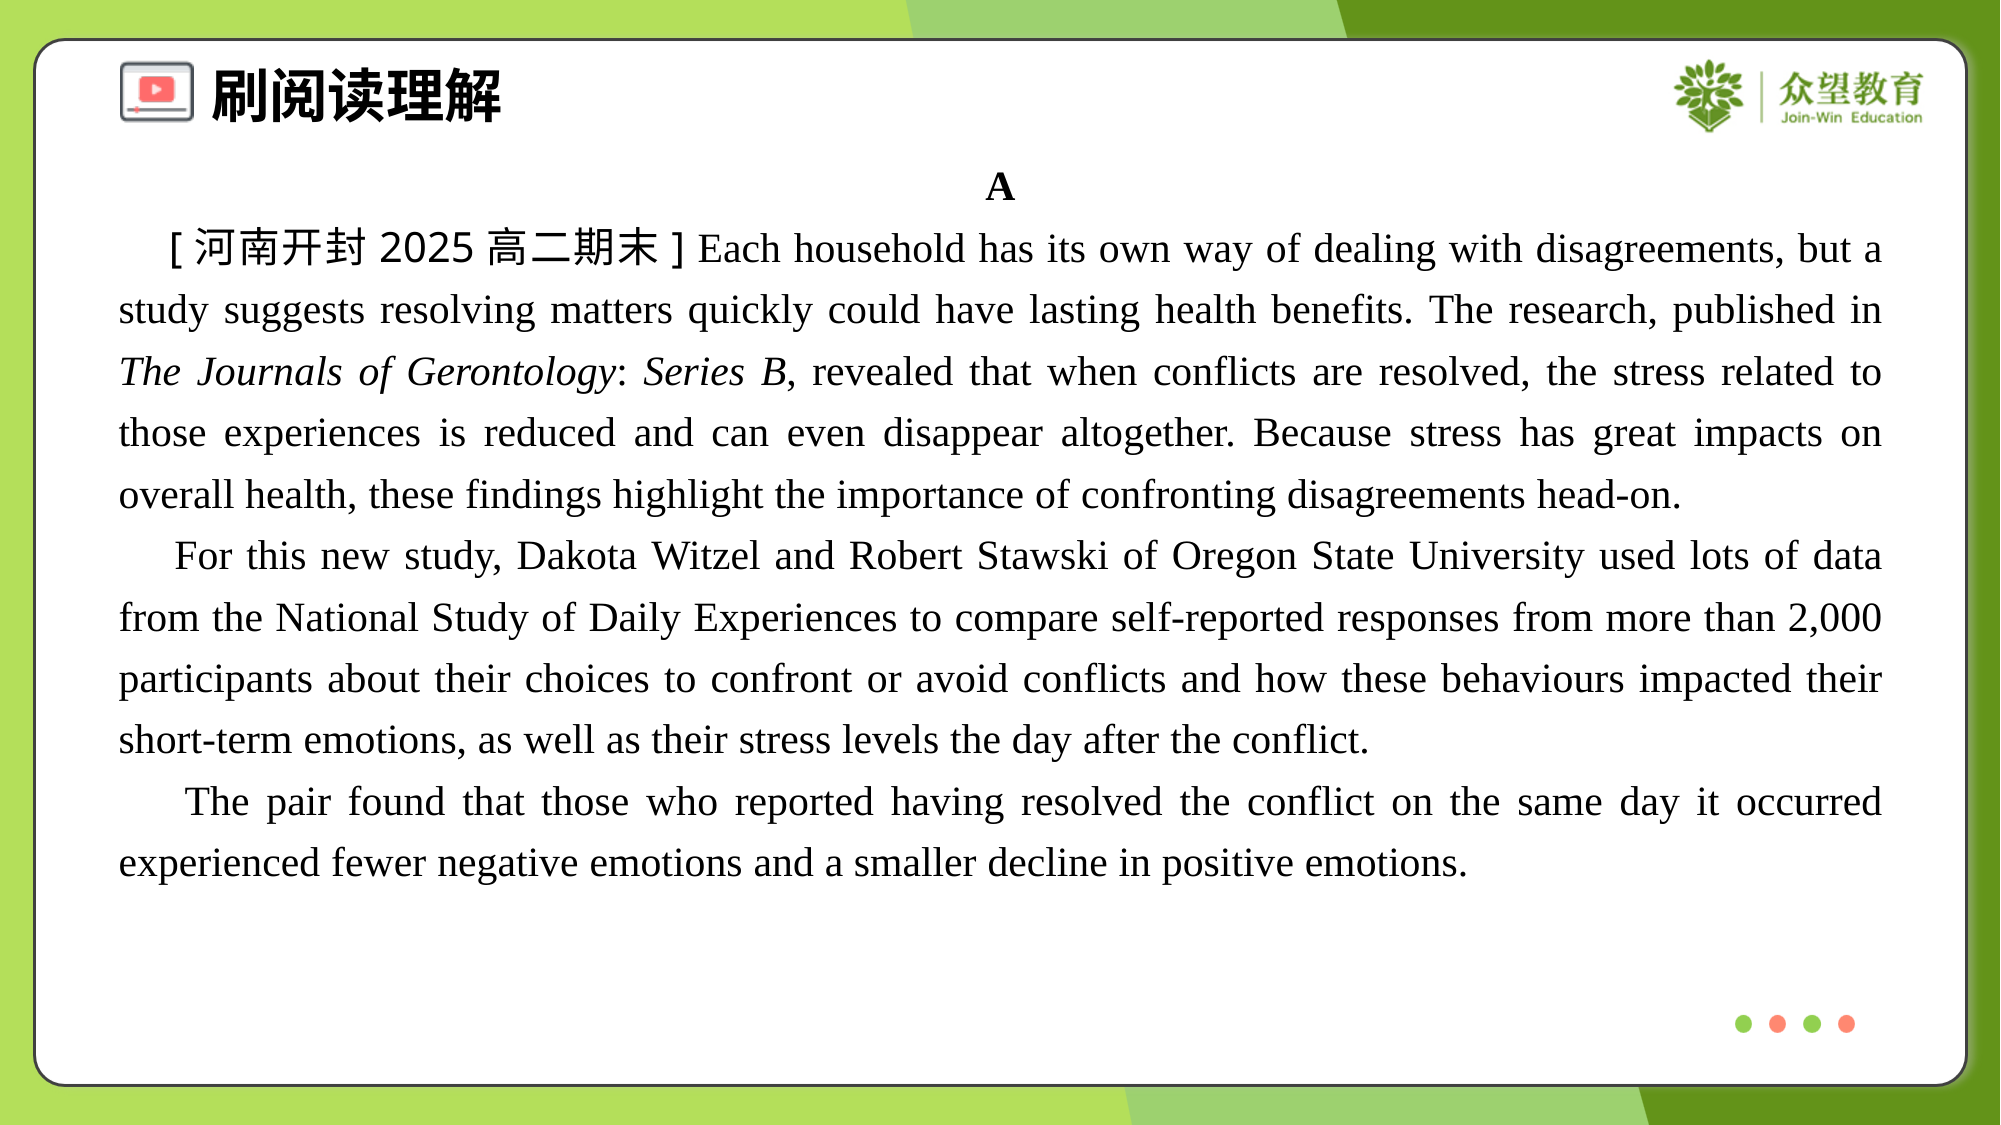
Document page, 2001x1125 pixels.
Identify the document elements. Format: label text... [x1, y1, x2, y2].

picture [0, 0, 2000, 1125]
text_box A [河南开封2025高二期末] Each household has its own way of dealing with disagreements, but a study suggests resolving matters quickly could have lasting health benefits. The research, published in The Journals of Gerontology: Series B, revealed that when conflicts are resolved, the stress related to those experiences is reduced and can even disappear altogether. Because stress has great impacts on overall health, these findings highlight the importance of confronting disagreements head-on. For this new study, Dakota Witzel and Robert Stawski of Oregon State University used lots of data from the National Study of Daily Experiences to compare self-reported responses from more than 2,000 participants about their choices to confront or avoid conflicts and how these behaviours impacted their short-term emotions, as well as their stress levels the day after the conflict. The pair found that those who reported having resolved the conflict on the same day it occurred experienced fewer negative emotions and a smaller decline in positive emotions. [118, 147, 1883, 1009]
